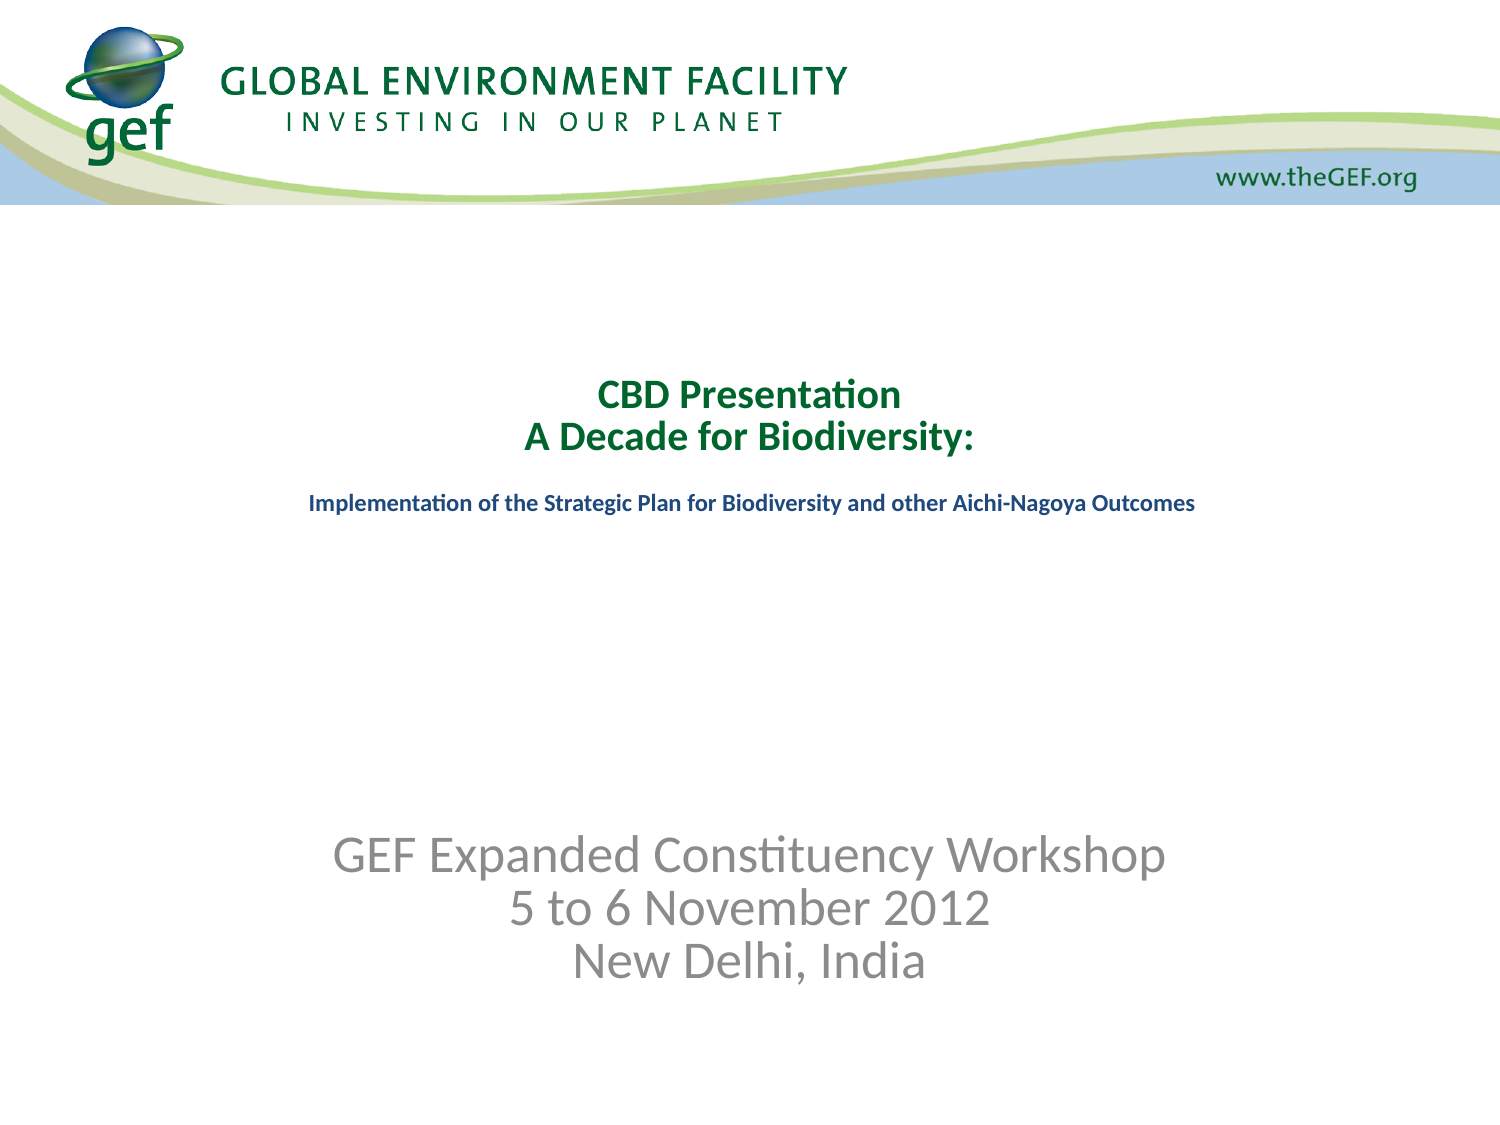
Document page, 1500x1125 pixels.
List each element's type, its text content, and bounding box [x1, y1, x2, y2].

picture [0, 0, 1500, 205]
title CBD Presentation A Decade for Biodiversity: Implementation of the Strategic Plan for Biodiversity and other Aichi-Nagoya Outcomes [74, 337, 1426, 526]
text_box GEF Expanded Constituency Workshop 5 to 6 November 2012 New Delhi, India [149, 825, 1350, 1000]
